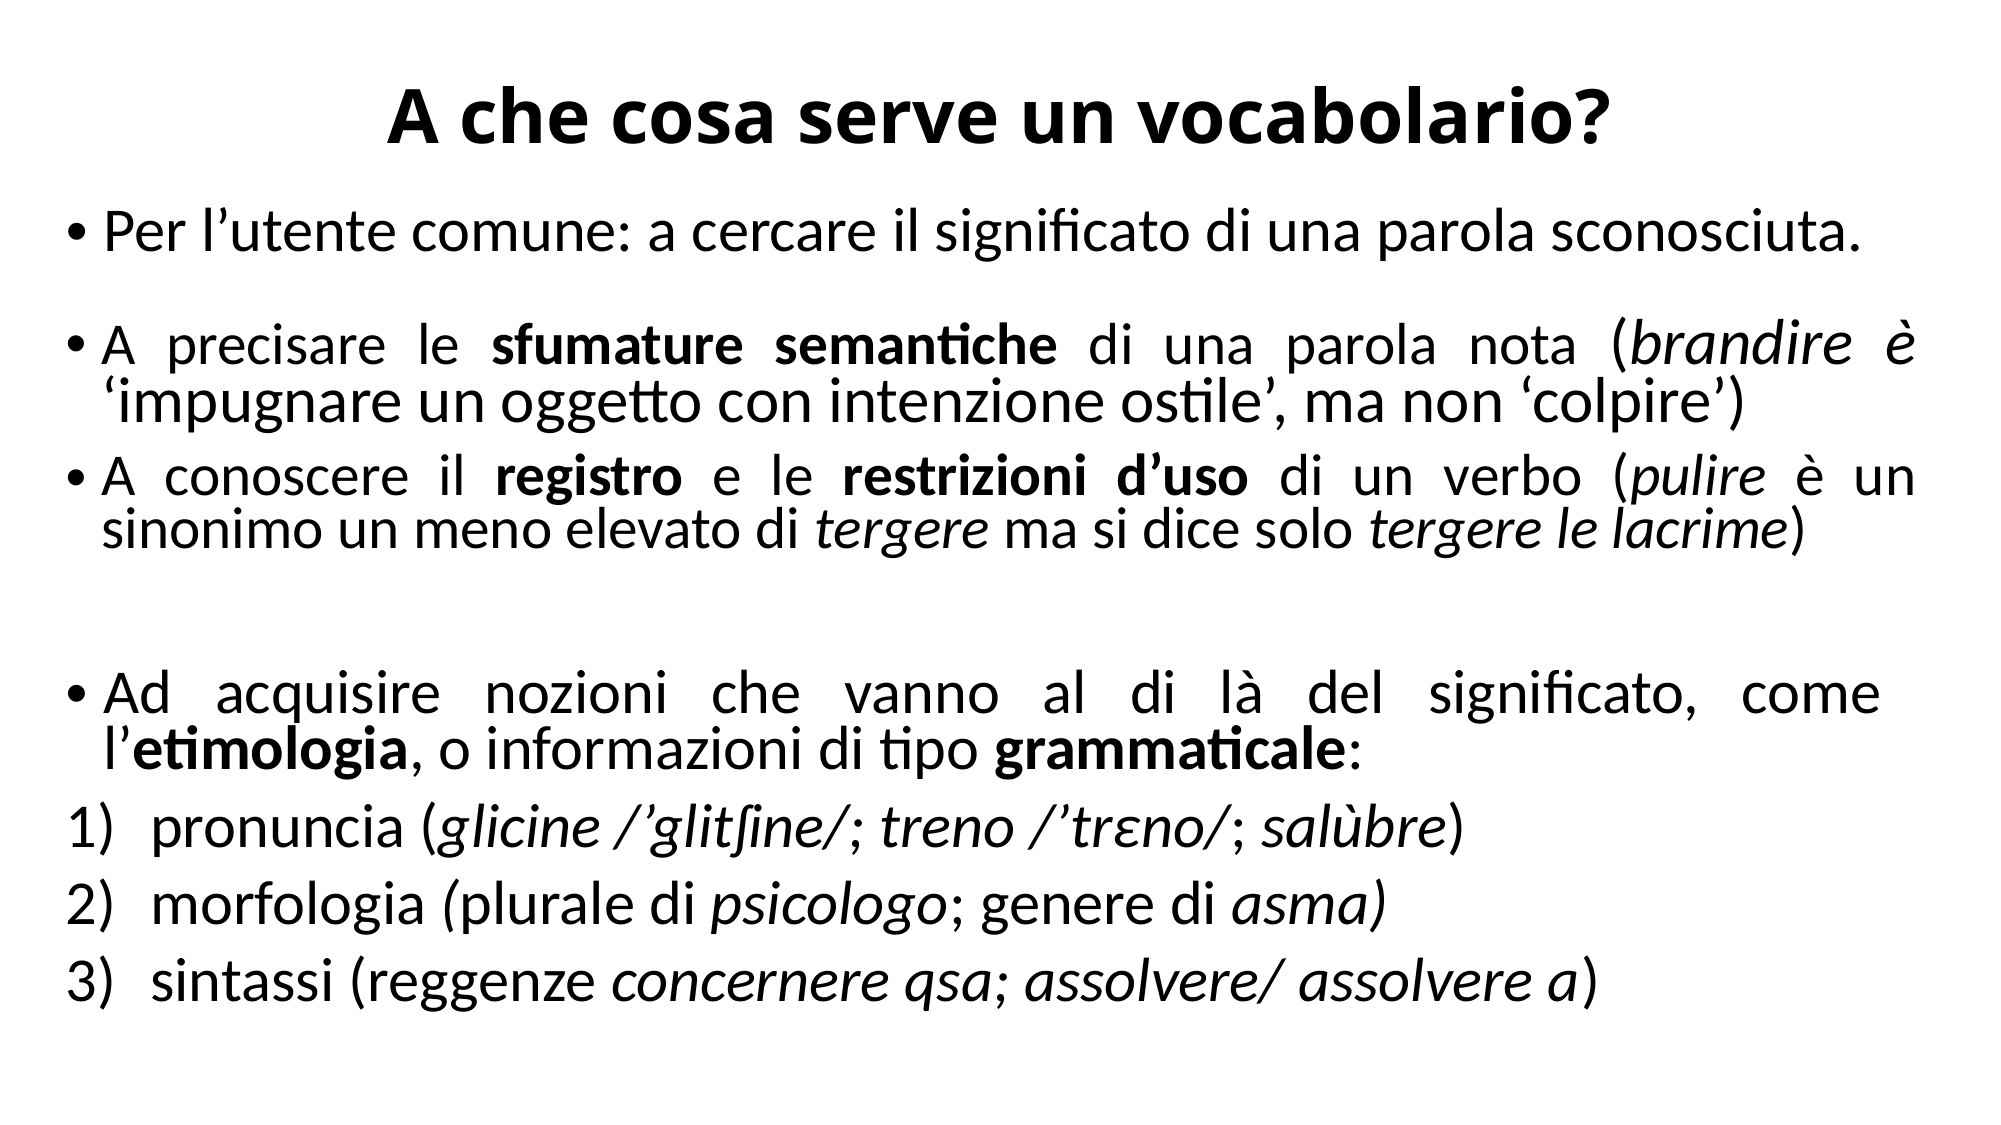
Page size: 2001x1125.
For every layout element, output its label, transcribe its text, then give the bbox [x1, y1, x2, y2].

text_box Ad acquisire nozioni che vanno al di là del significato, come l’etimologia, o informazioni di tipo grammaticale: pronuncia (glicine /’glitʃine/; treno /’trɛno/; salùbre) morfologia (plurale di psicologo; genere di asma) sintassi (reggenze concernere qsa; assolvere/ assolvere a) [50, 660, 1899, 1106]
text_box A precisare le sfumature semantiche di una parola nota (brandire è ‘impugnare un oggetto con intenzione ostile’, ma non ‘colpire’) A conoscere il registro e le restrizioni d’uso di un verbo (pulire è un sinonimo un meno elevato di tergere ma si dice solo tergere le lacrime) [50, 310, 1932, 647]
list Per l’utente comune: a cercare il significato di una parola sconosciuta. [50, 198, 1932, 296]
title A che cosa serve un vocabolario? [137, 34, 1863, 198]
